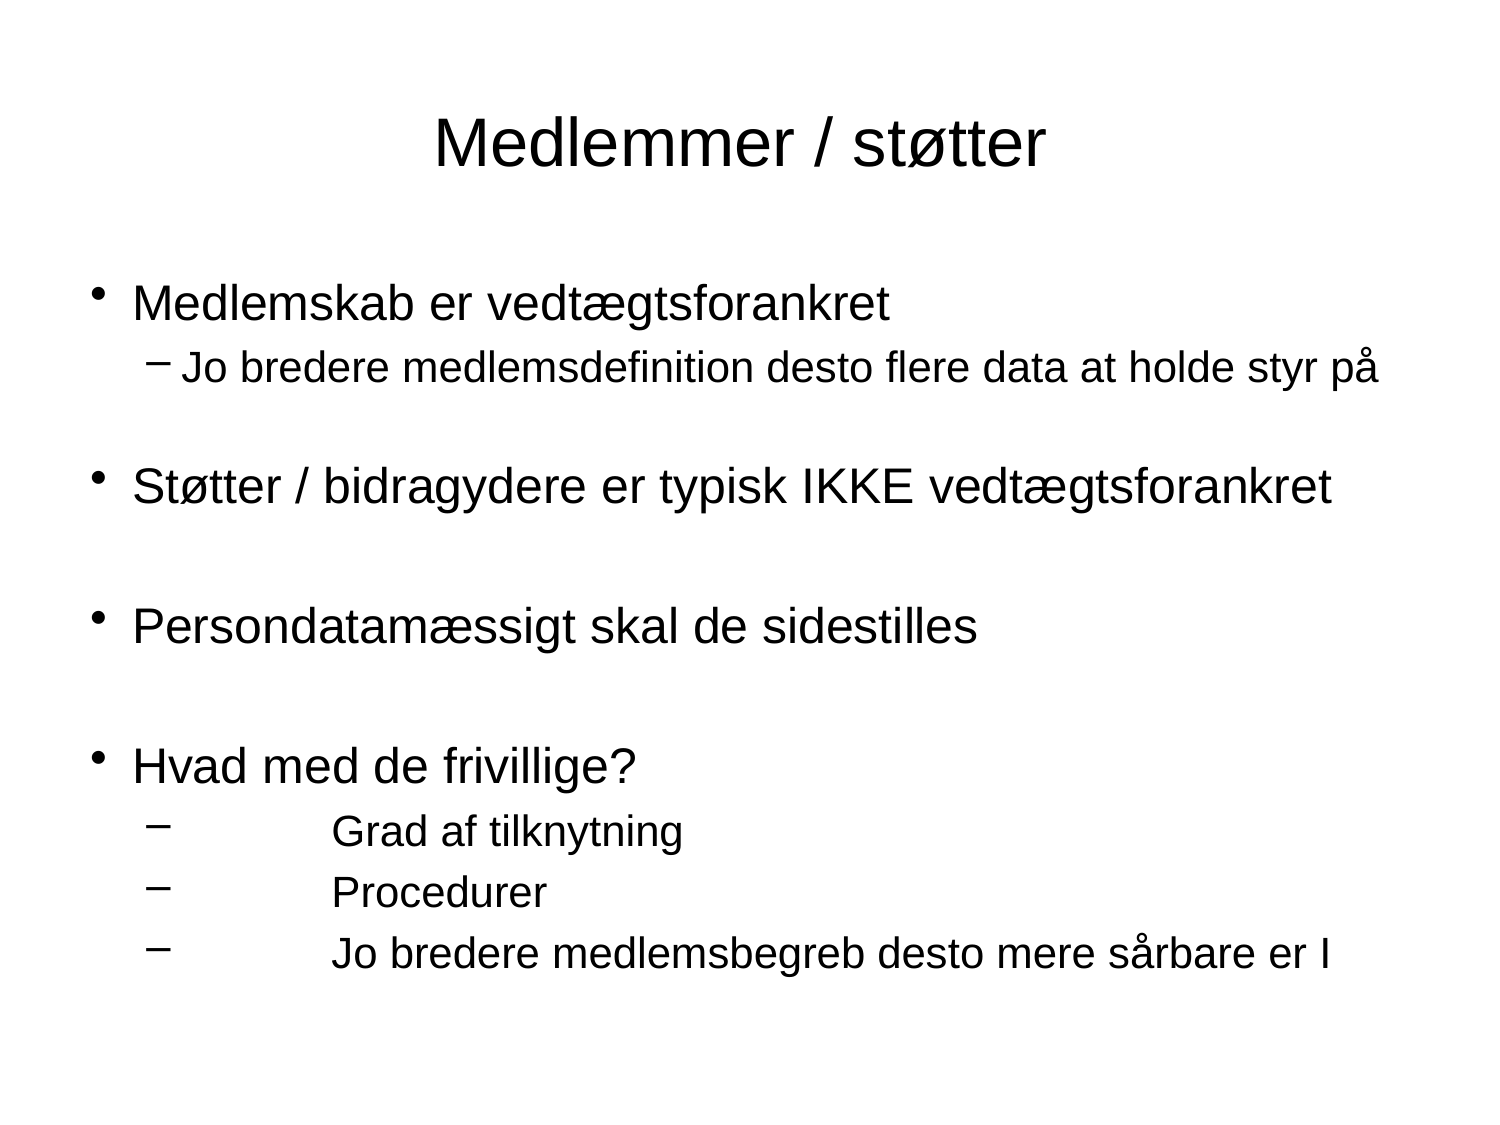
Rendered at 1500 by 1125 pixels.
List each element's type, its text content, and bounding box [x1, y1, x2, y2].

title Medlemmer / støtter [75, 45, 1425, 233]
list Medlemskab er vedtægtsforankret Jo bredere medlemsdefinition desto flere data at holde styr på Støtter / bidragydere er typisk IKKE vedtægtsforankret Persondatamæssigt skal de sidestilles Hvad med de frivillige? Grad af tilknytning Procedurer Jo bredere medlemsbegreb desto mere sårbare er I [75, 262, 1425, 1005]
